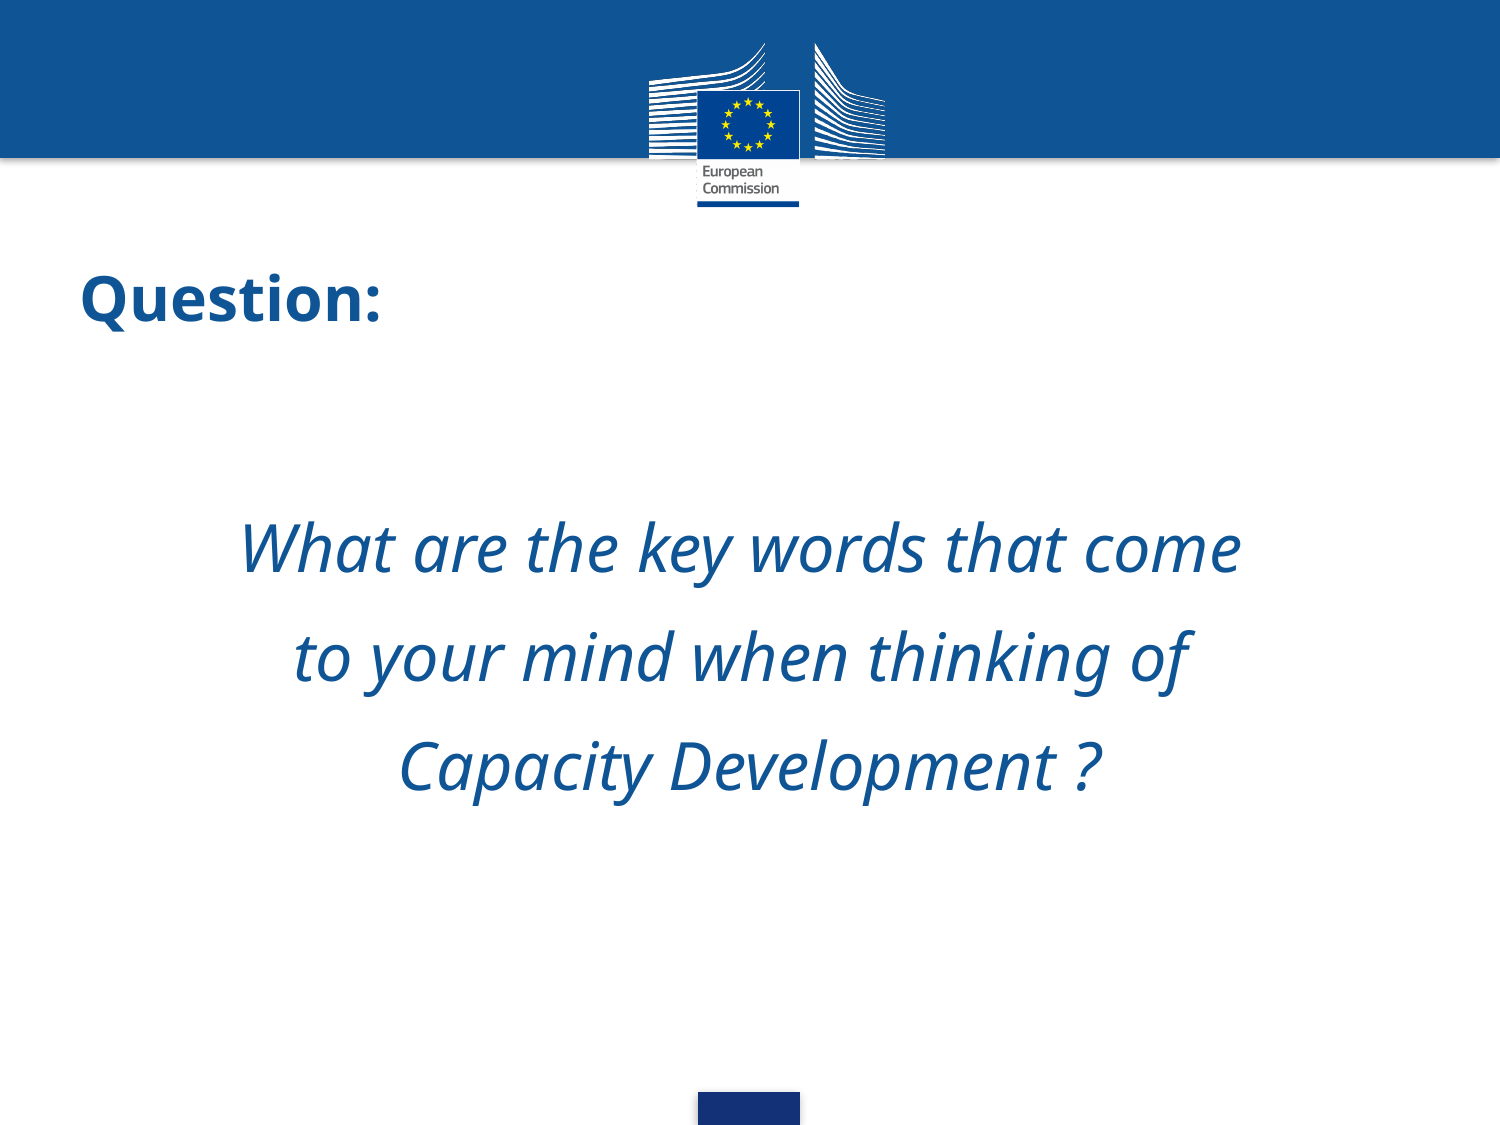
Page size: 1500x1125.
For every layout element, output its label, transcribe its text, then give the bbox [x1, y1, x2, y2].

title Question: [64, 219, 1415, 374]
picture [649, 42, 885, 208]
list What are the key words that come to your mind when thinking of Capacity Development ? [75, 408, 1425, 988]
